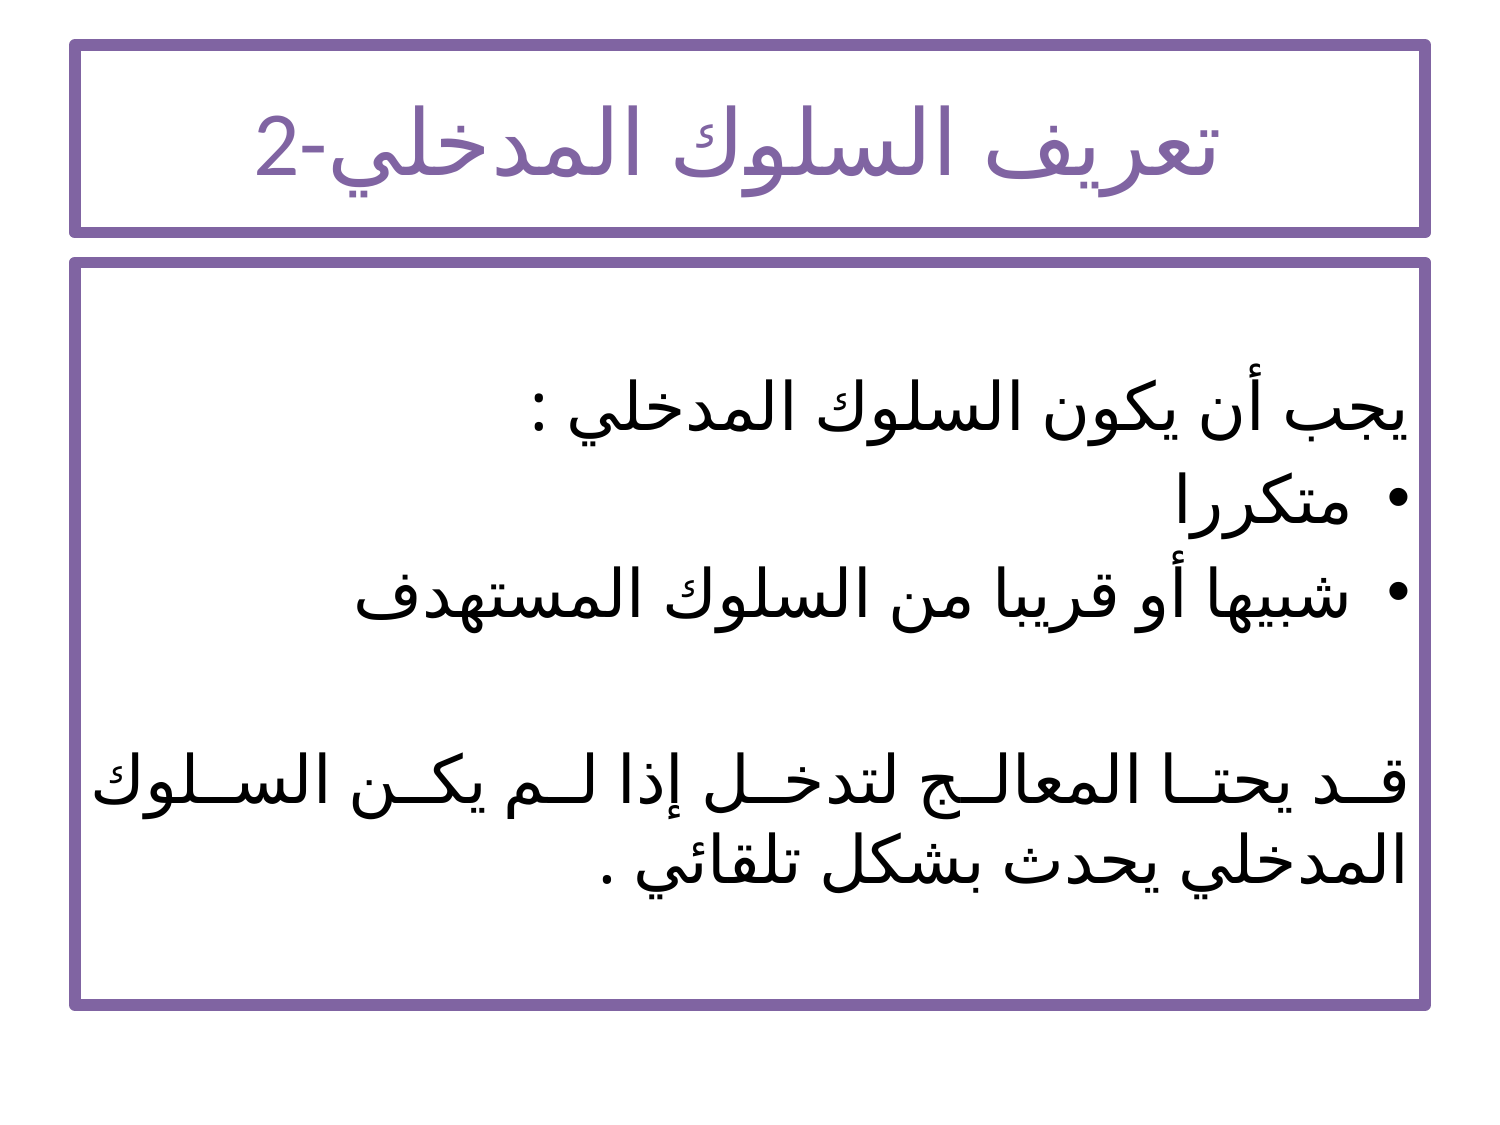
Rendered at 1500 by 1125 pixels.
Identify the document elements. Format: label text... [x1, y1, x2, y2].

title 2-تعريف السلوك المدخلي [75, 45, 1425, 233]
list يجب أن يكون السلوك المدخلي : متكررا شبيها أو قريبا من السلوك المستهدف قد يحتا المعالج لتدخل إذا لم يكن السلوك المدخلي يحدث بشكل تلقائي . [75, 262, 1425, 1005]
